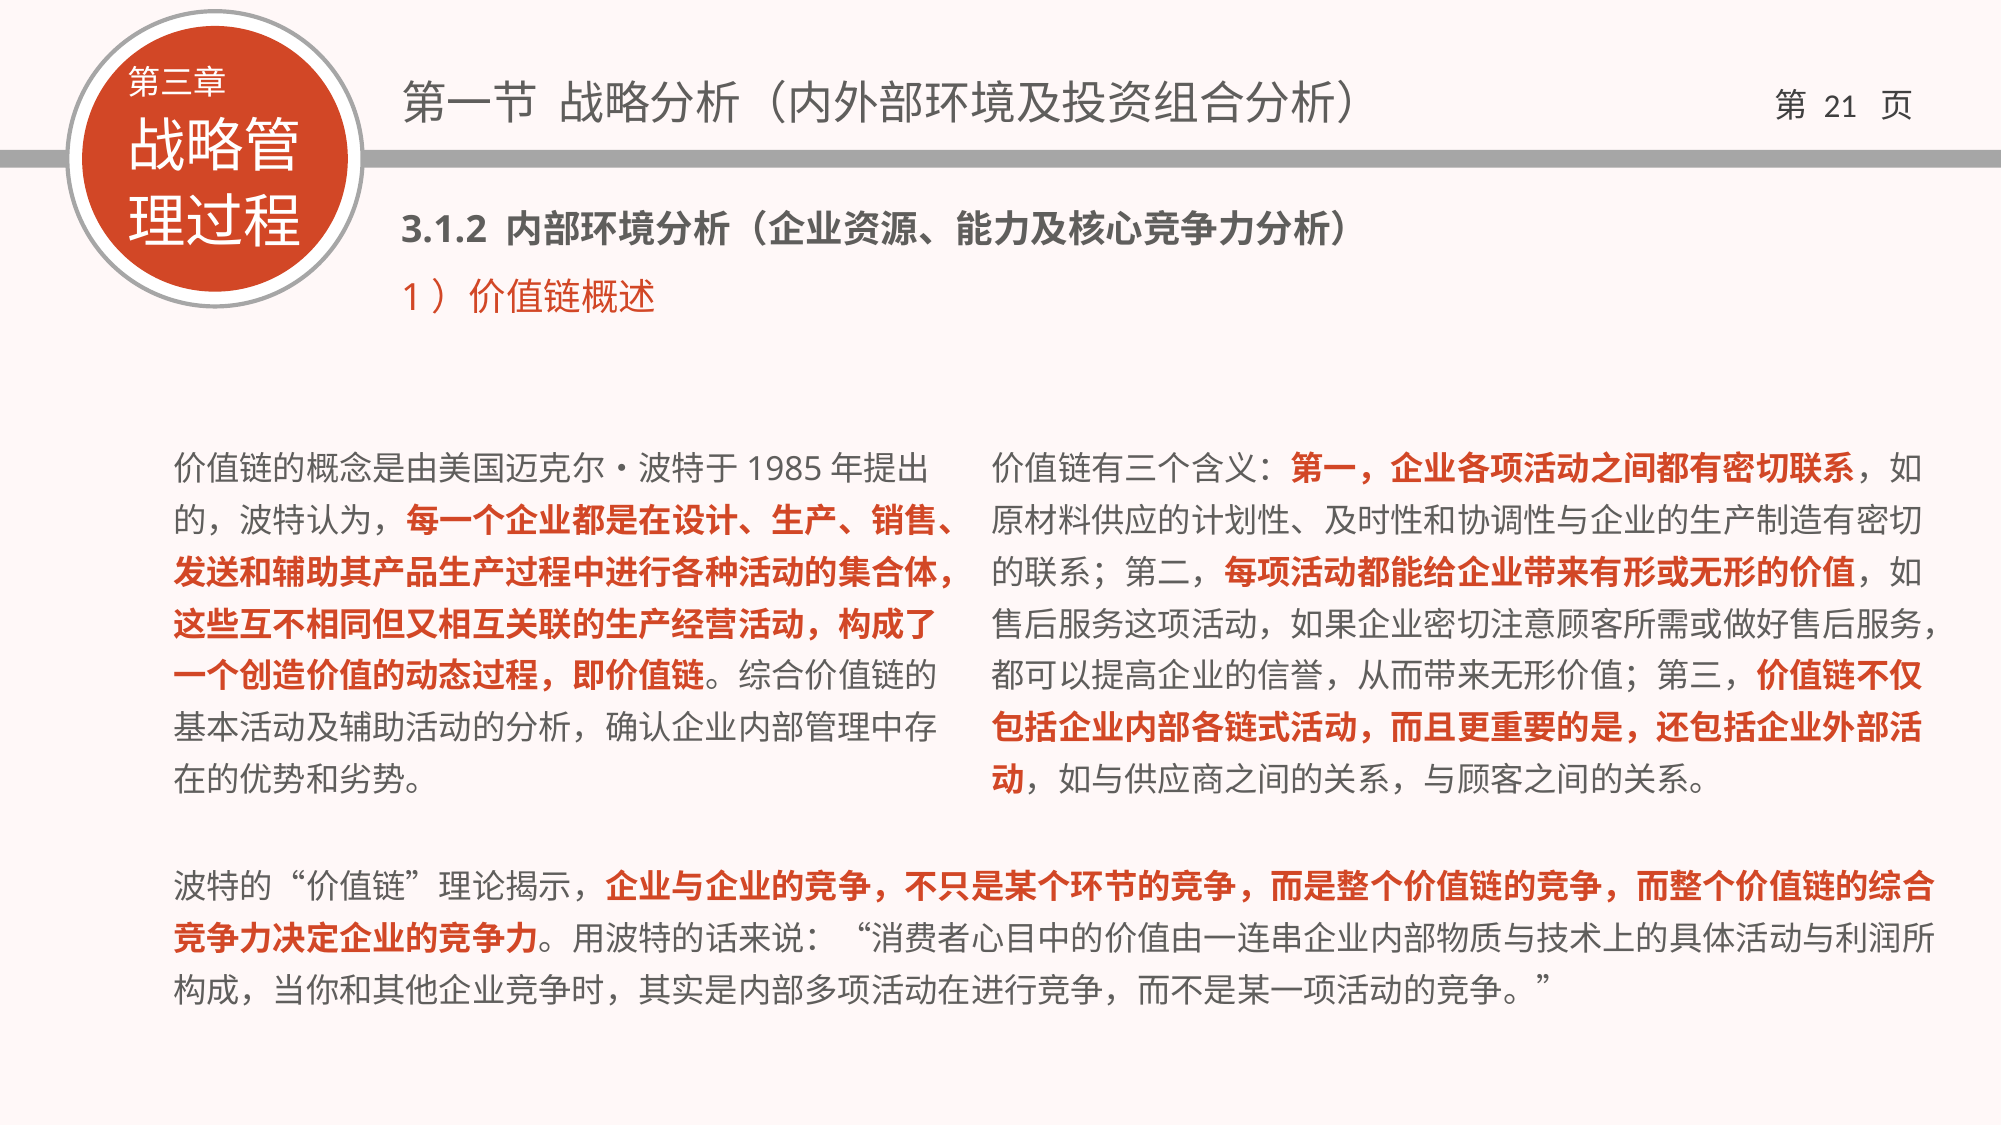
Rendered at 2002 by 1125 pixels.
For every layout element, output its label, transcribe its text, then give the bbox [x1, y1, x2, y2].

text_box 波特的“价值链”理论揭示，企业与企业的竞争，不只是某个环节的竞争，而是整个价值链的竞争，而整个价值链的综合竞争力决定企业的竞争力。用波特的话来说：“消费者心目中的价值由一连串企业内部物质与技术上的具体活动与利润所构成，当你和其他企业竞争时，其实是内部多项活动在进行竞争，而不是某一项活动的竞争。” [158, 845, 1961, 1017]
text_box 价值链的概念是由美国迈克尔•波特于1985年提出的，波特认为，每一个企业都是在设计、生产、销售、发送和辅助其产品生产过程中进行各种活动的集合体，这些互不相同但又相互关联的生产经营活动，构成了一个创造价值的动态过程，即价值链。综合价值链的基本活动及辅助活动的分析，确认企业内部管理中存在的优势和劣势。 [158, 427, 954, 806]
text_box 3.1.2 内部环境分析（企业资源、能力及核心竞争力分析） [386, 184, 1426, 258]
text_box 价值链有三个含义：第一，企业各项活动之间都有密切联系，如原材料供应的计划性、及时性和协调性与企业的生产制造有密切的联系；第二，每项活动都能给企业带来有形或无形的价值，如售后服务这项活动，如果企业密切注意顾客所需或做好售后服务，都可以提高企业的信誉，从而带来无形价值；第三，价值链不仅包括企业内部各链式活动，而且更重要的是，还包括企业外部活动，如与供应商之间的关系，与顾客之间的关系。 [976, 427, 1961, 806]
text_box 1）价值链概述 [386, 251, 800, 326]
